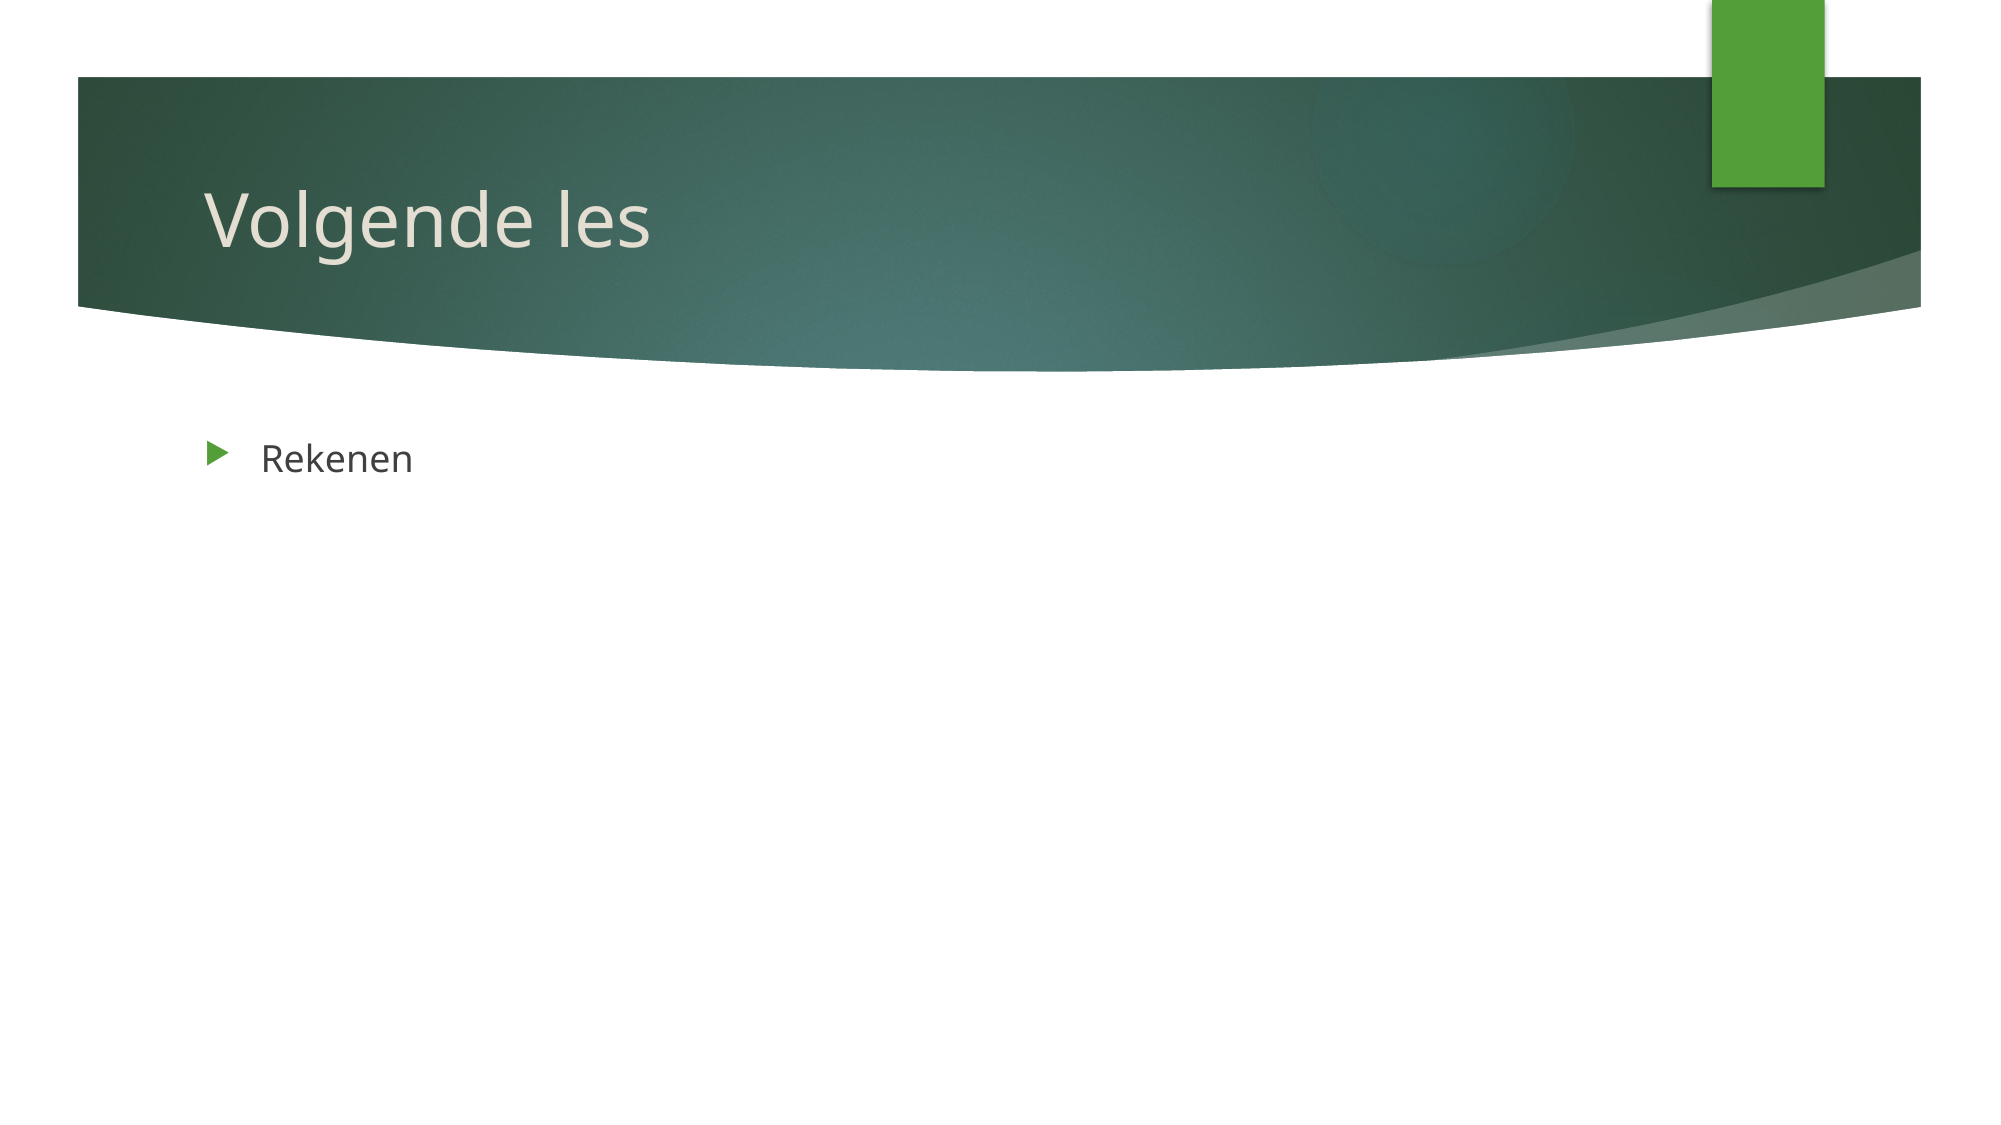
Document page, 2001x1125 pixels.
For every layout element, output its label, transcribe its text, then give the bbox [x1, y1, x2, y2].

list Rekenen [189, 427, 1638, 988]
title Volgende les [189, 159, 1627, 276]
